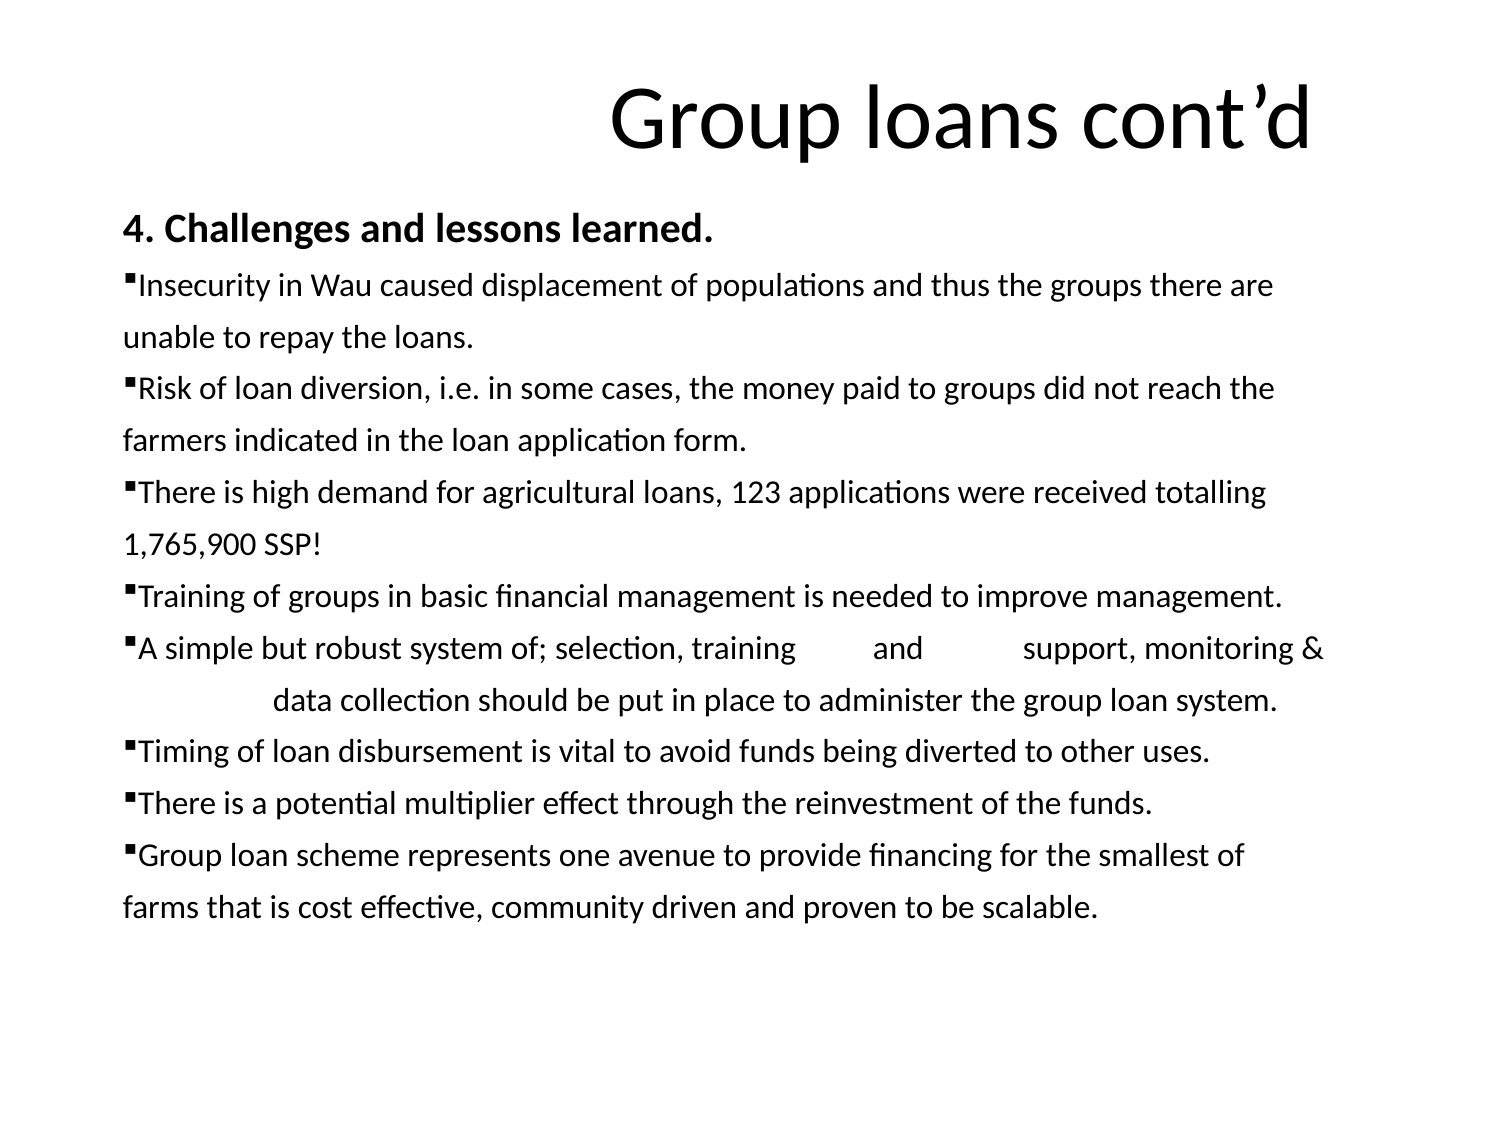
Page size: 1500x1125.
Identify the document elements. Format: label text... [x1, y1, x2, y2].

text_box Group loans cont’d [457, 49, 1447, 148]
text_box 4. Challenges and lessons learned. Insecurity in Wau caused displacement of populations and thus the groups there are unable to repay the loans. Risk of loan diversion, i.e. in some cases, the money paid to groups did not reach the farmers indicated in the loan application form. There is high demand for agricultural loans, 123 applications were received totalling 1,765,900 SSP! Training of groups in basic financial management is needed to improve management. A simple but robust system of; selection, training and support, monitoring & data collection should be put in place to administer the group loan system. Timing of loan disbursement is vital to avoid funds being diverted to other uses. There is a potential multiplier effect through the reinvestment of the funds. Group loan scheme represents one avenue to provide financing for the smallest of farms that is cost effective, community driven and proven to be scalable. [108, 193, 1390, 1125]
